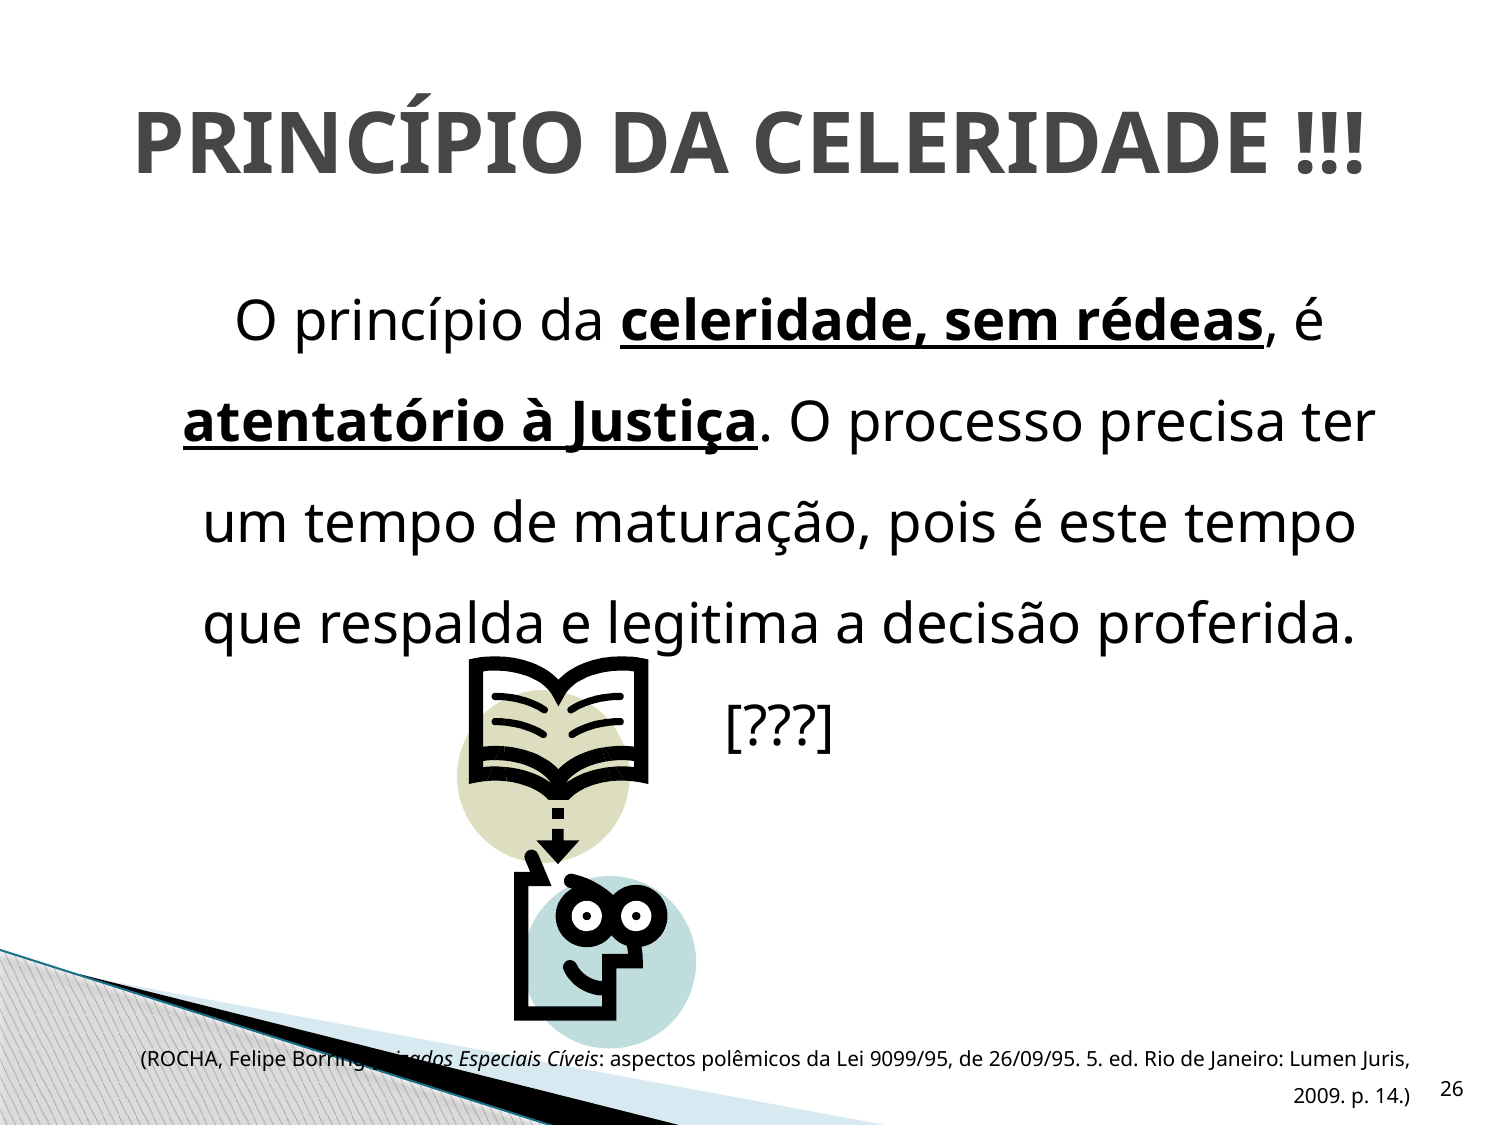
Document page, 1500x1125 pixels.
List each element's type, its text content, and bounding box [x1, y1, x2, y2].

picture [456, 655, 697, 1049]
title PRINCÍPIO DA CELERIDADE !!! [75, 45, 1425, 233]
slide_number 26 [1418, 1051, 1479, 1112]
list O princípio da celeridade, sem rédeas, é atentatório à Justiça. O processo precisa ter um tempo de maturação, pois é este tempo que respalda e legitima a decisão proferida. [???] (ROCHA, Felipe Borring. Juizados Especiais Cíveis: aspectos polêmicos da Lei 9099/95, de 26/09/95. 5. ed. Rio de Janeiro: Lumen Juris, 2009. p. 14.) [75, 243, 1425, 1125]
